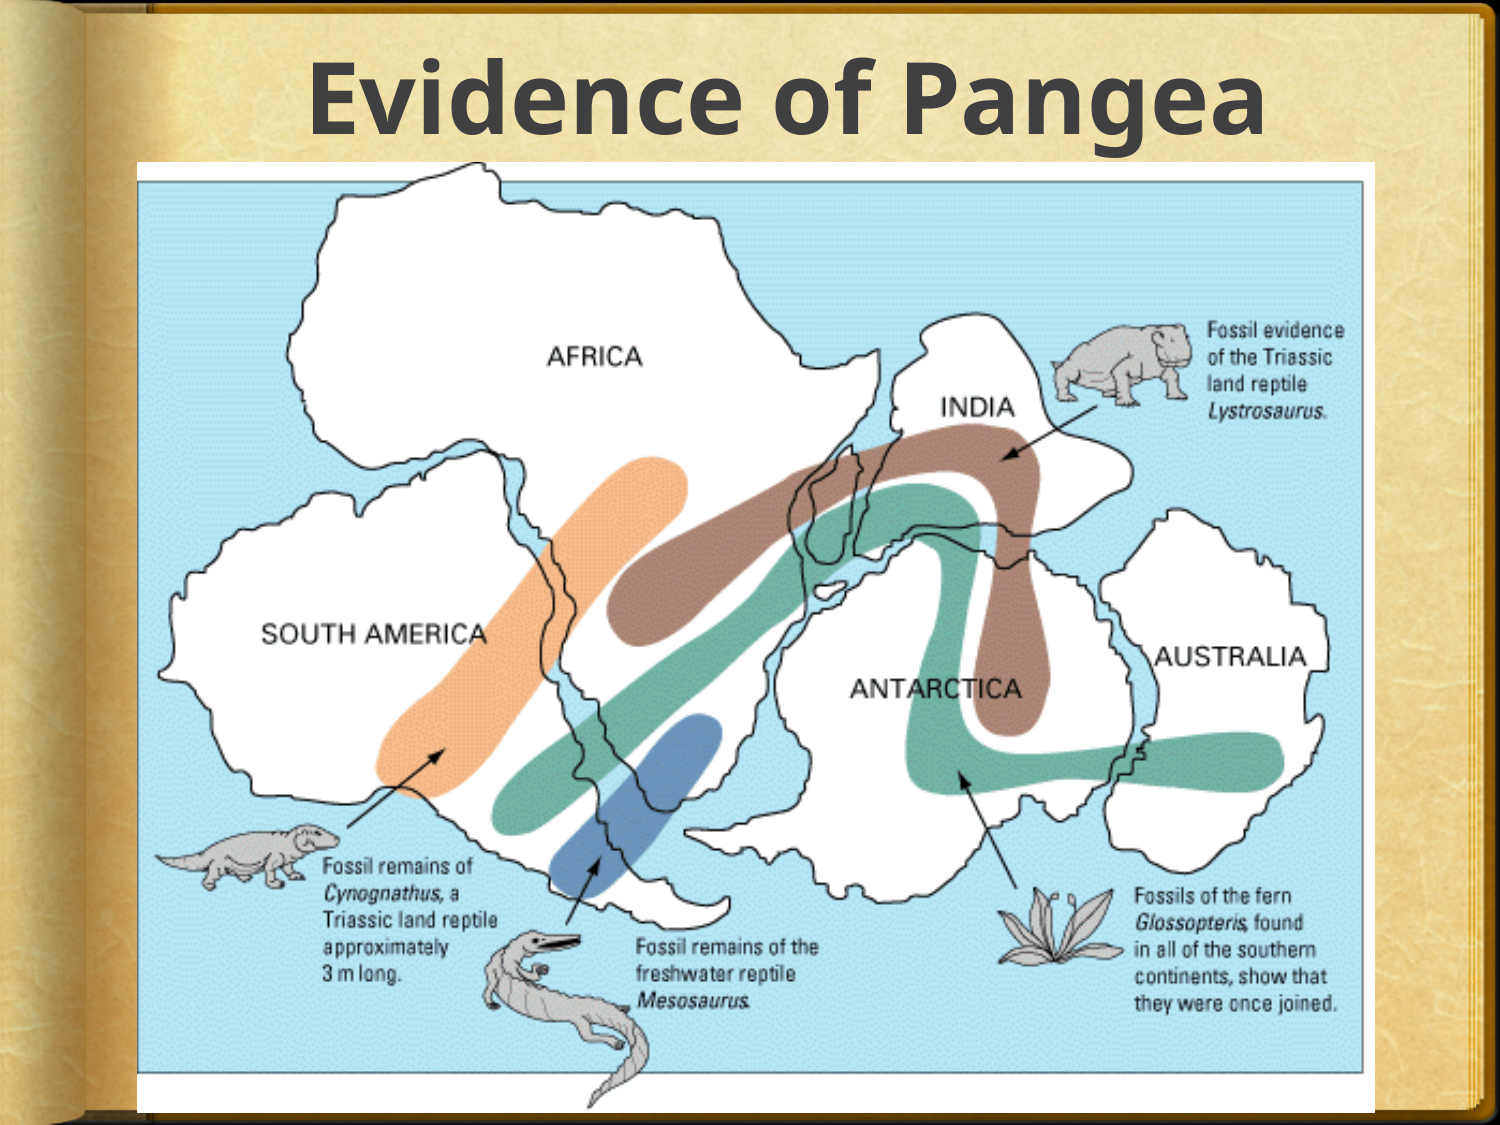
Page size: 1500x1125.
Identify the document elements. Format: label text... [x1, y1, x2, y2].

title Evidence of Pangea [150, 24, 1425, 175]
picture [0, 0, 1500, 1125]
